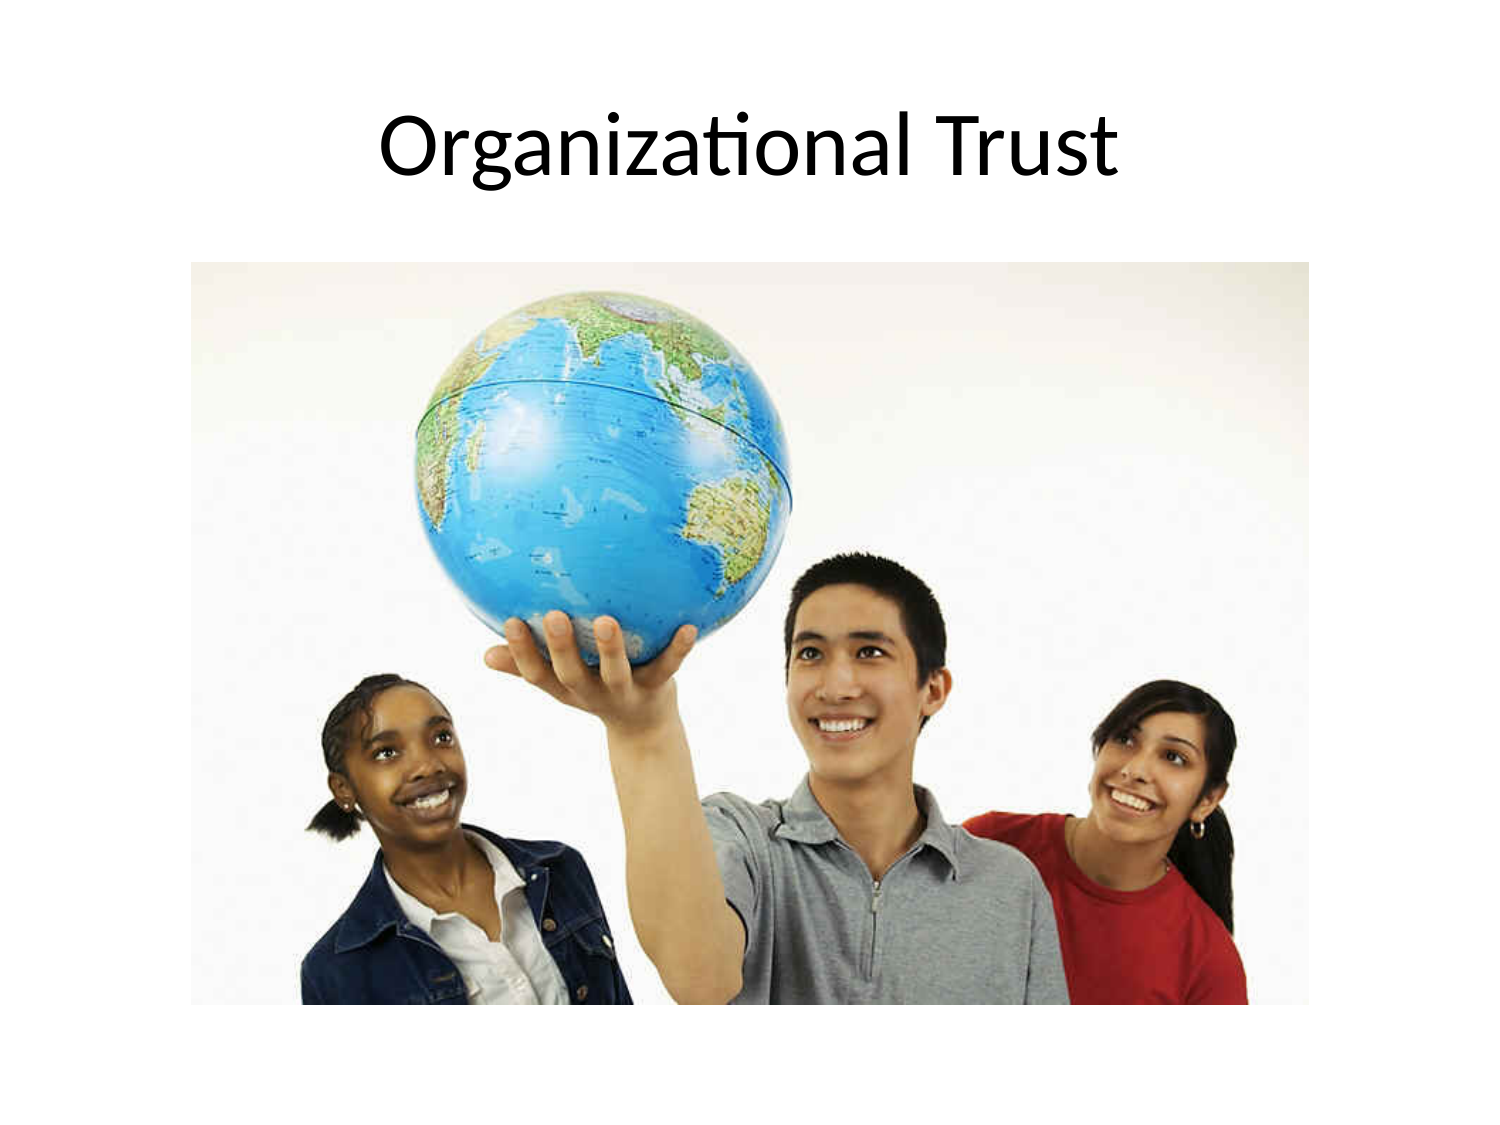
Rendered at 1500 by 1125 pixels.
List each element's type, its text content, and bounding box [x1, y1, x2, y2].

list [191, 262, 1309, 1006]
title Organizational Trust [75, 45, 1425, 233]
